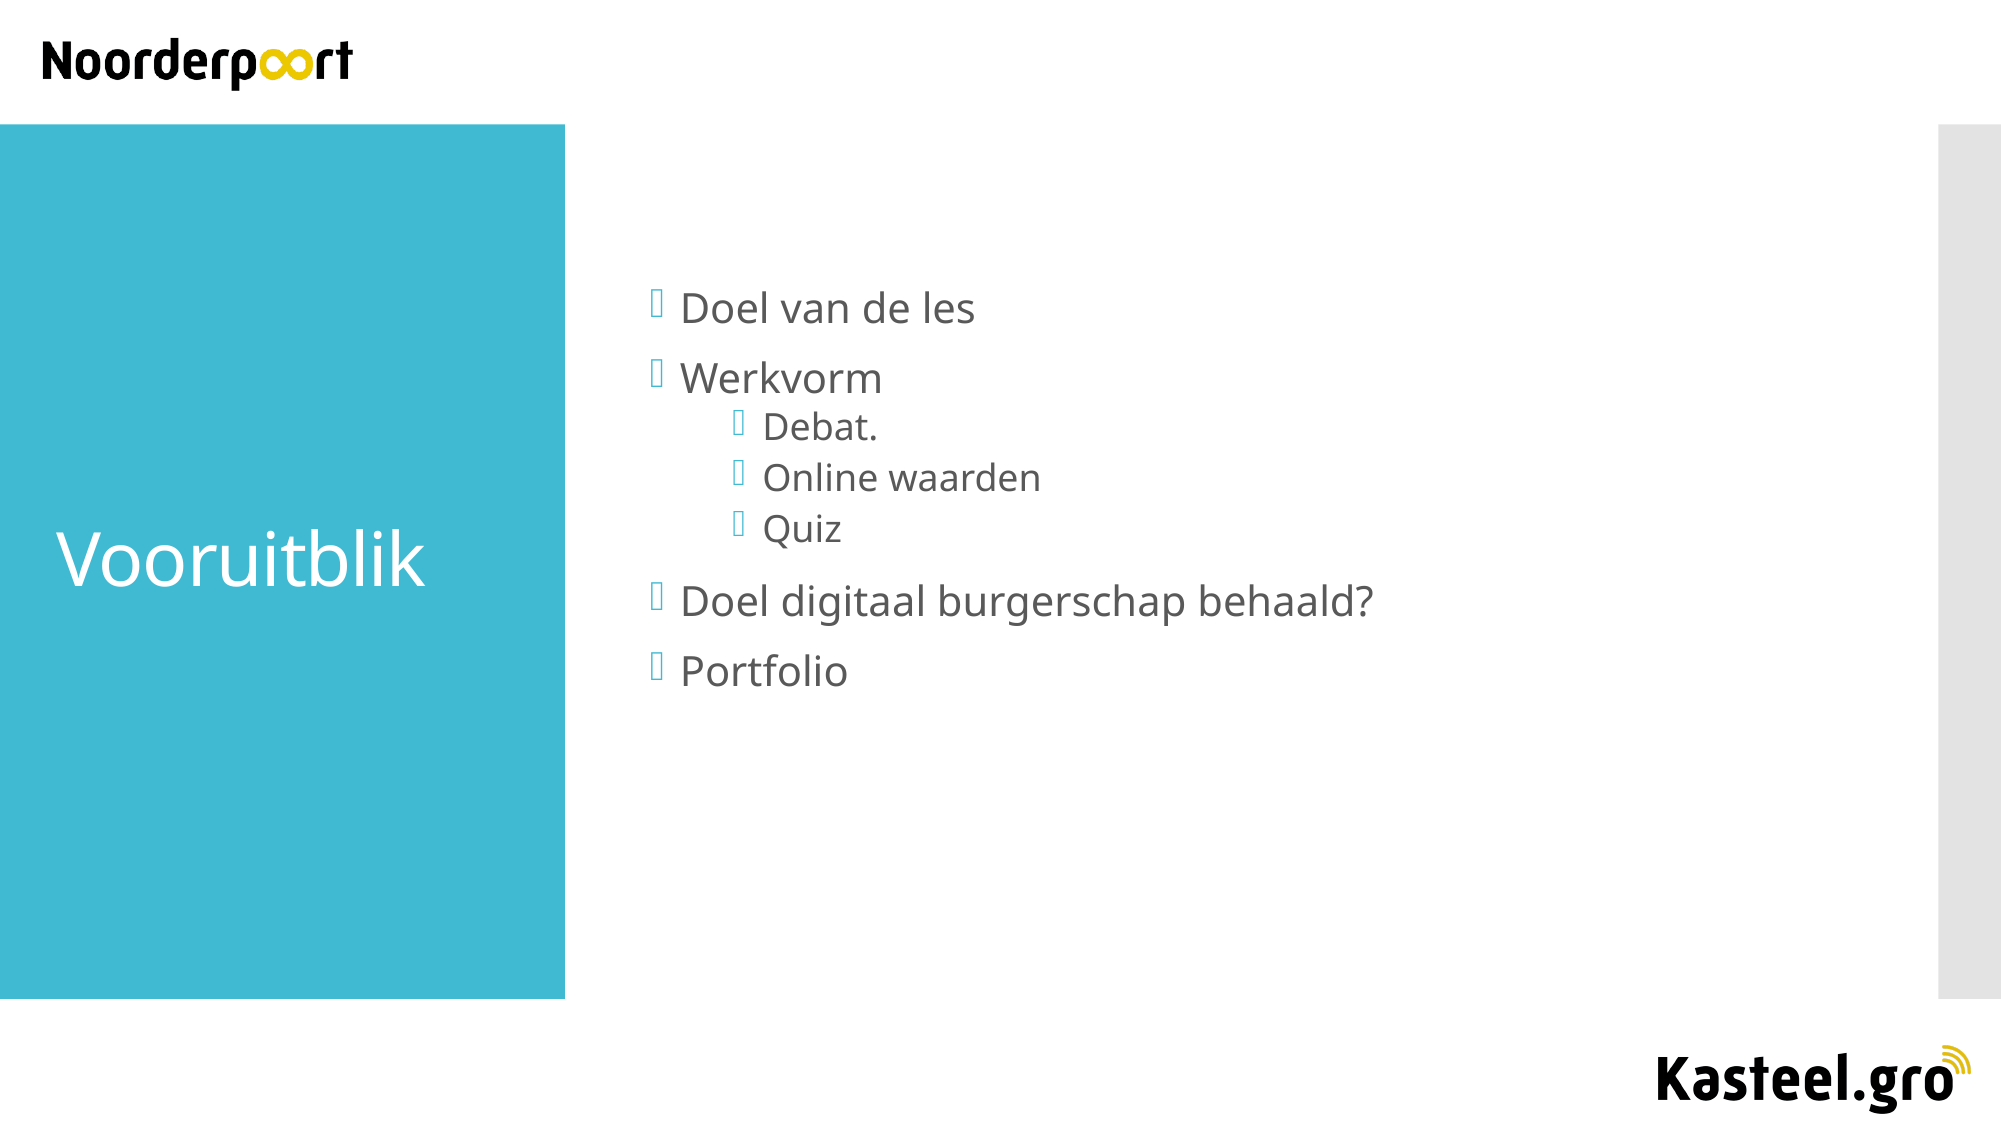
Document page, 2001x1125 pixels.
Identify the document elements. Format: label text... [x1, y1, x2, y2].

title Vooruitblik [41, 184, 525, 940]
list Doel van de les Werkvorm Debat. Online waarden Quiz Doel digitaal burgerschap behaald? Portfolio [634, 141, 1835, 982]
picture [1657, 1045, 1971, 1114]
picture [41, 35, 354, 92]
